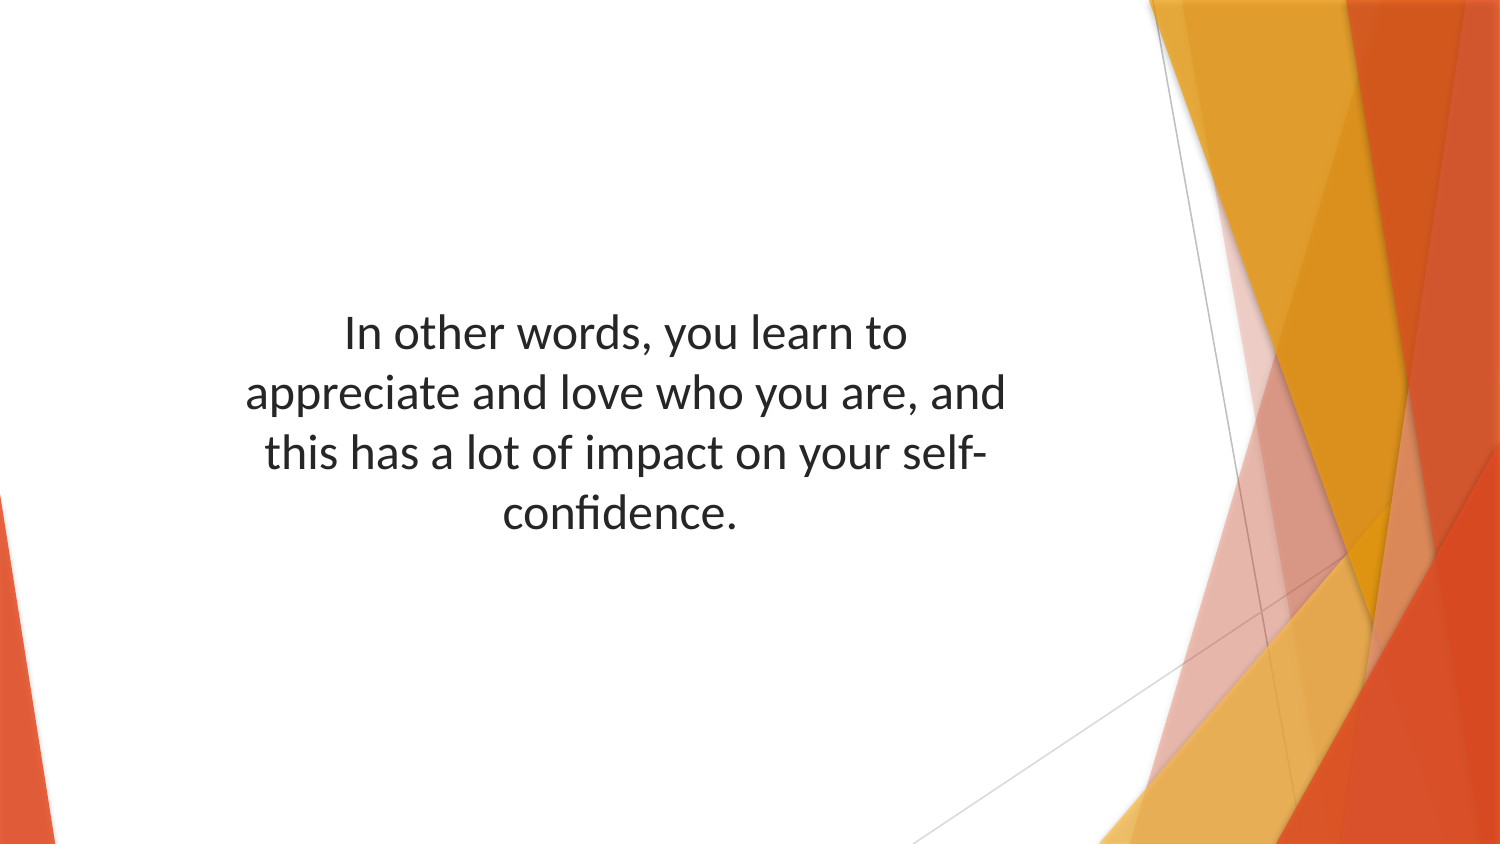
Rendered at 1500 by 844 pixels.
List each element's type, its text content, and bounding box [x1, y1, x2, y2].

list In other words, you learn to appreciate and love who you are, and this has a lot of impact on your self-confidence. [218, 291, 1034, 635]
